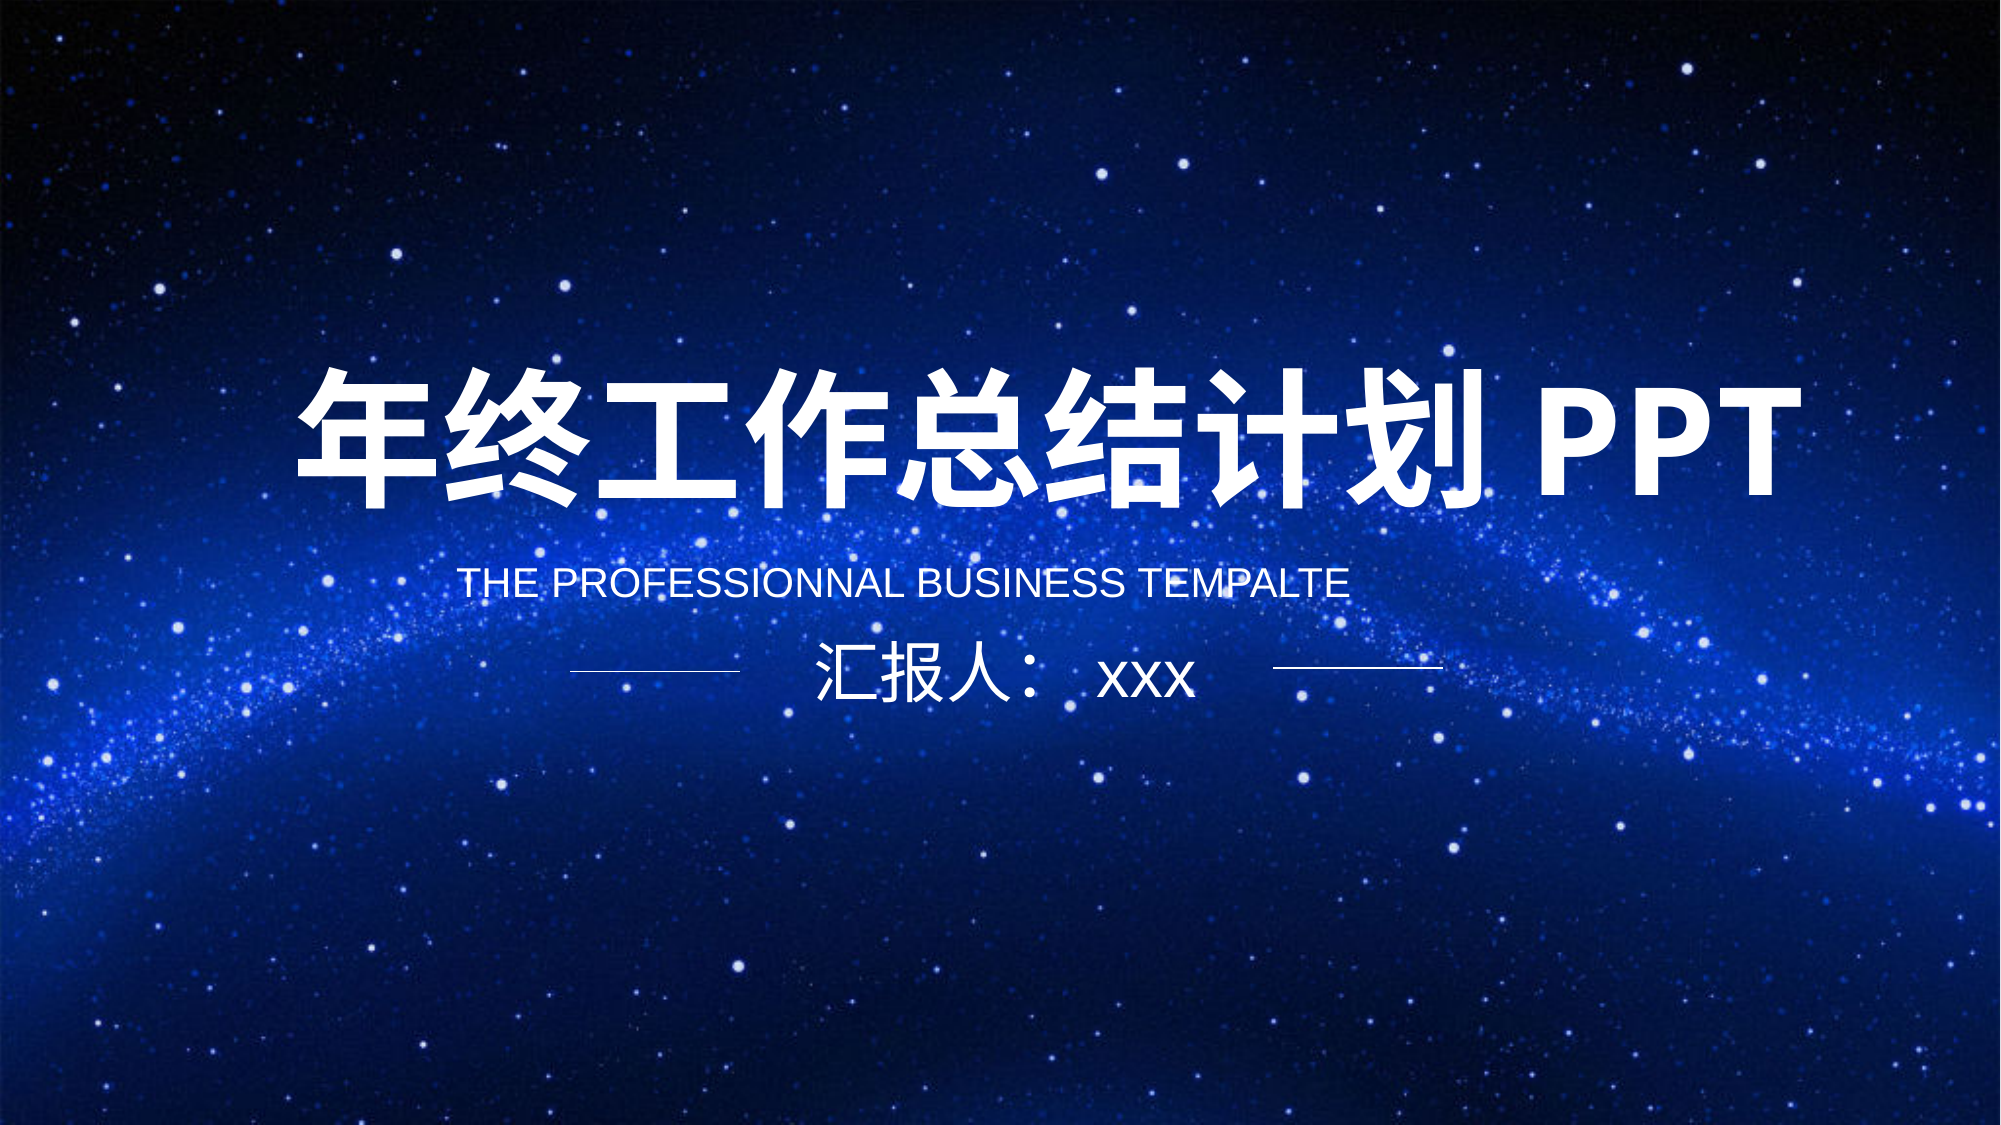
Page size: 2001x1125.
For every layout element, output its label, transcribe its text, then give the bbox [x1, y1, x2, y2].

picture [0, 0, 2001, 1125]
text_box 年终工作总结计划PPT [214, 338, 1883, 534]
text_box 汇报人：xxx [739, 623, 1270, 719]
text_box THE PROFESSIONNAL BUSINESS TEMPALTE [441, 548, 1624, 614]
